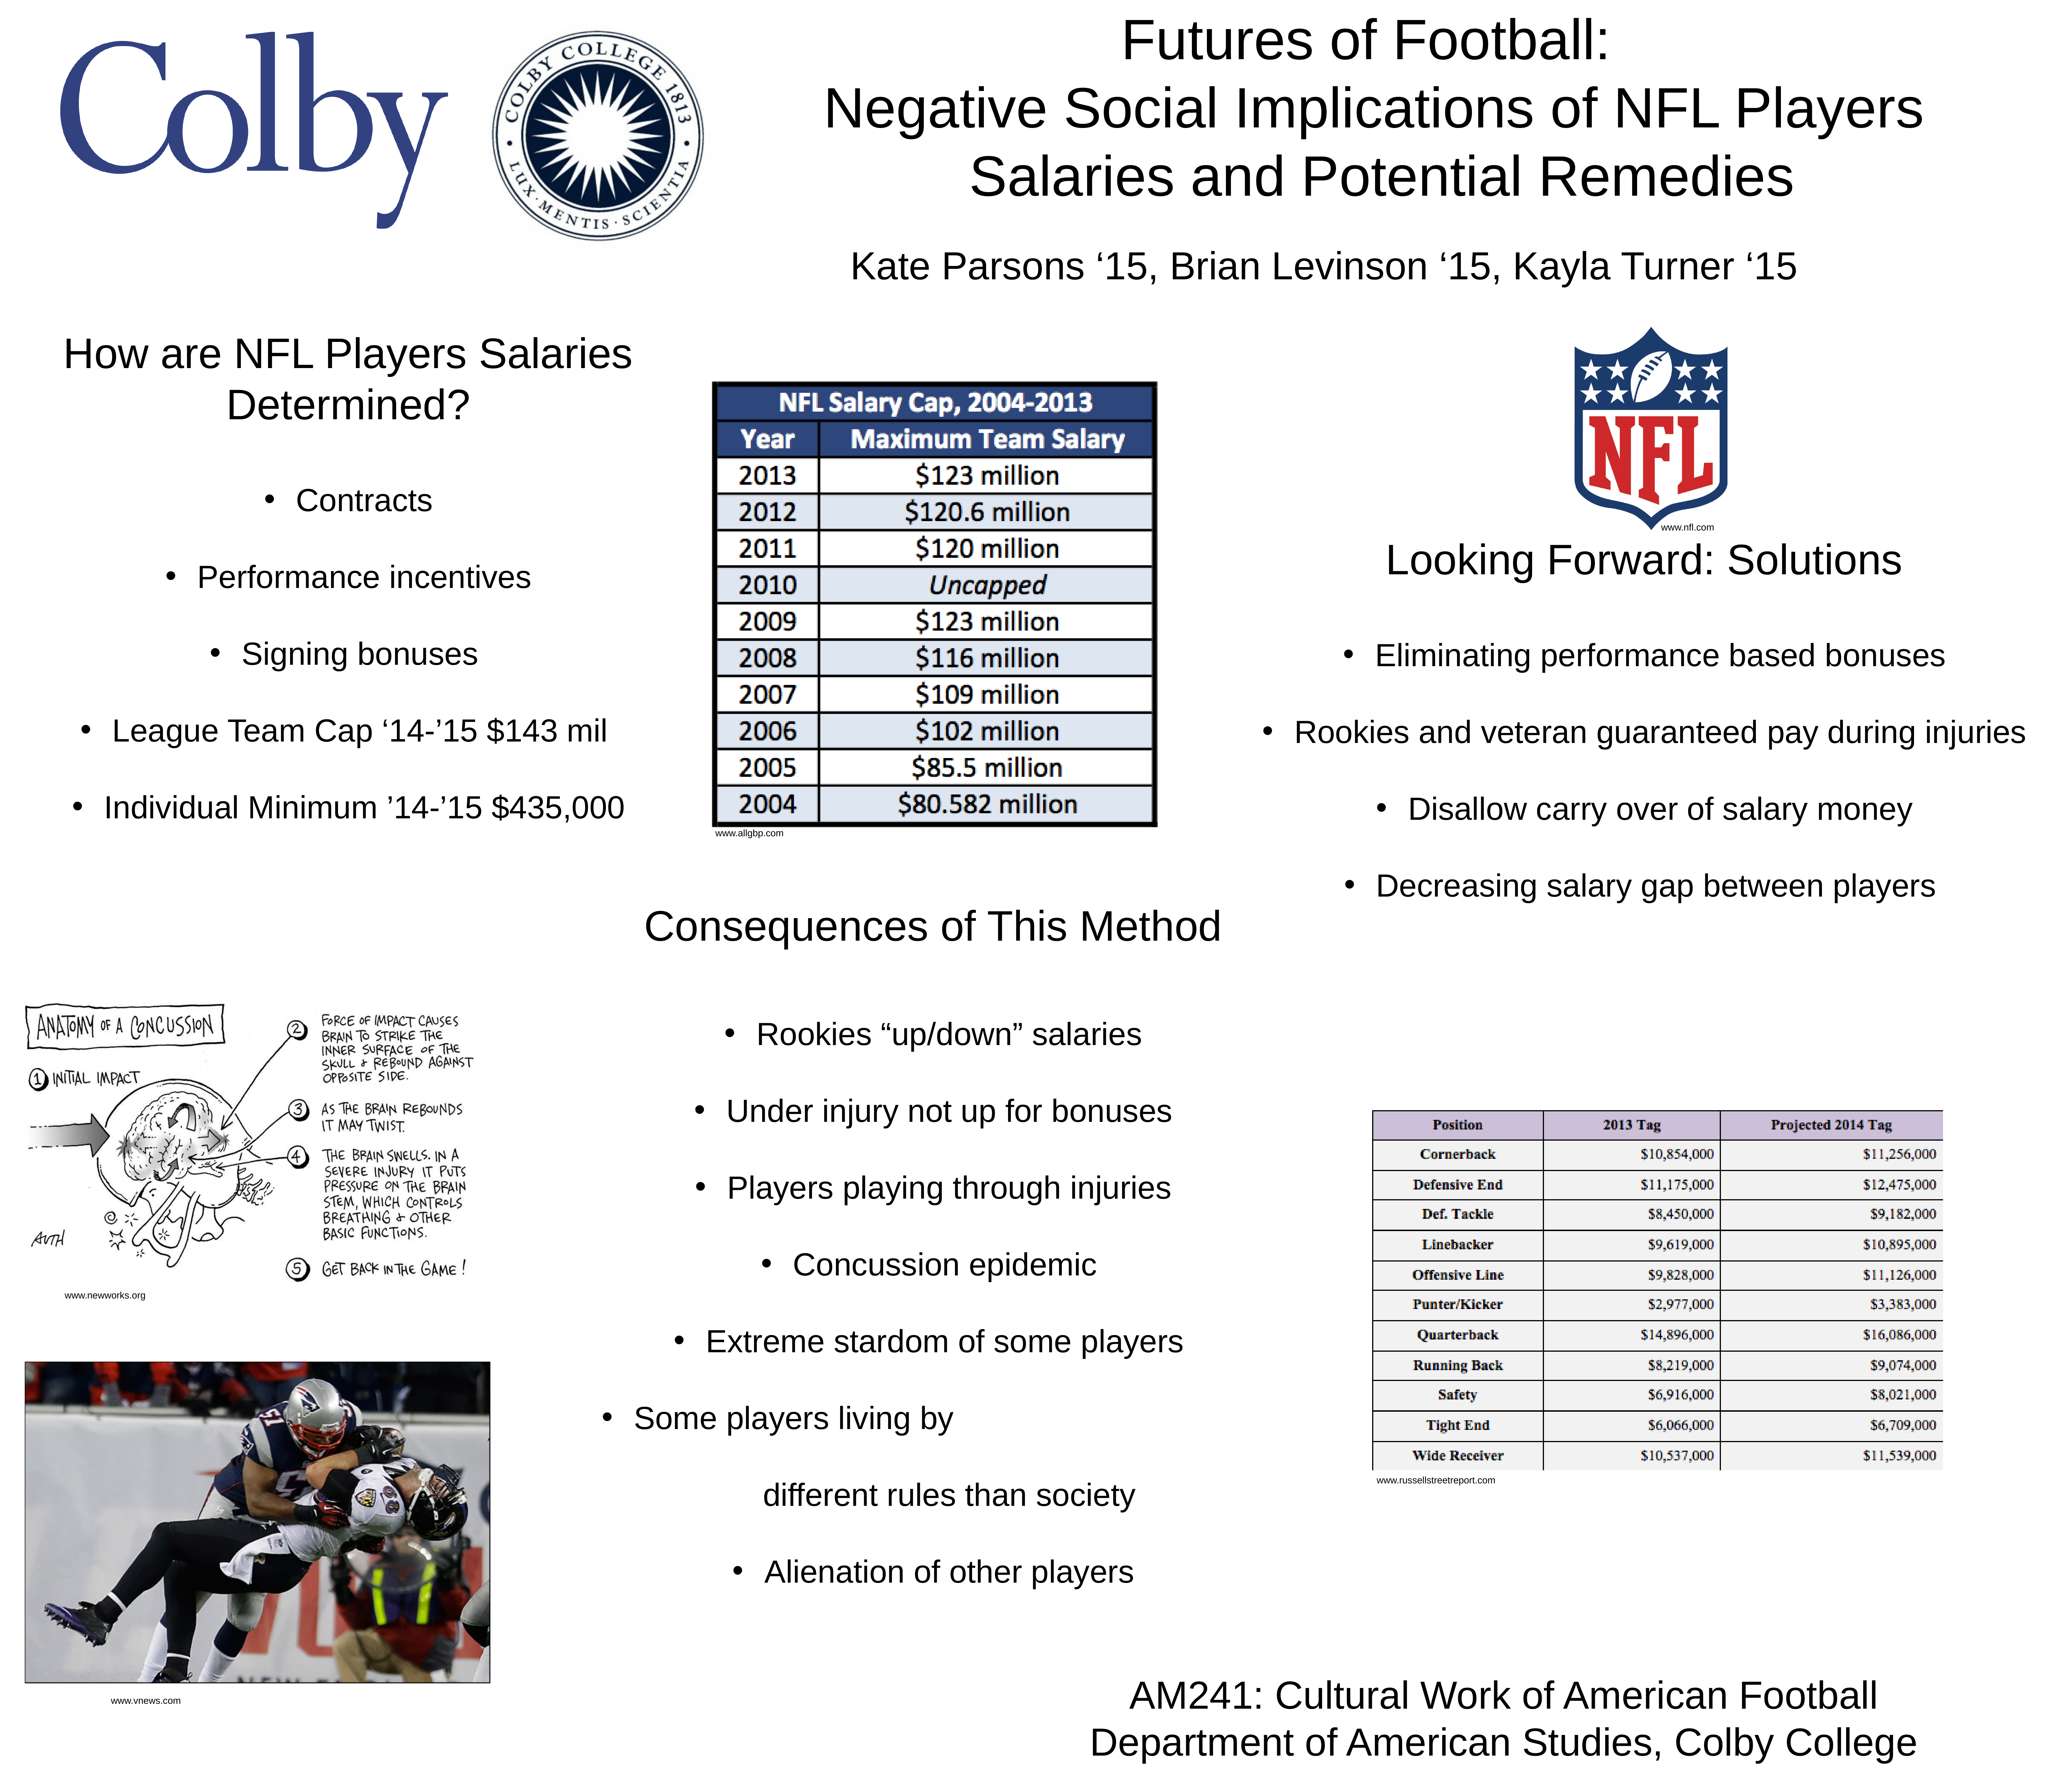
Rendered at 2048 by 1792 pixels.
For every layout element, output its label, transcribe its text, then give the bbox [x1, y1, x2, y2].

picture [1543, 320, 1759, 536]
picture [60, 32, 448, 229]
text_box AM241: Cultural Work of American Football Department of American Studies, Colby College [871, 1667, 2048, 1766]
text_box www.allgbp.com [711, 830, 1017, 841]
picture [711, 380, 1159, 829]
text_box Kate Parsons ‘15, Brian Levinson ‘15, Kayla Turner ‘15 [697, 238, 1963, 290]
text_box www.vnews.com [106, 1692, 341, 1708]
text_box Looking Forward: Solutions Eliminating performance based bonuses Rookies and veteran guaranteed pay during injuries Disallow carry over of salary money Decreasing salary gap between players [1241, 530, 2048, 986]
text_box How are NFL Players Salaries Determined? Contracts Performance incentives Signing bonuses League Team Cap ‘14-’15 $143 mil Individual Minimum ’14-’15 $435,000 . [39, 323, 658, 1013]
text_box Futures of Football: Negative Social Implications of NFL Players Salaries and Potential Remedies [448, 0, 2048, 209]
text_box www.russellstreetreport.com [1372, 1472, 1682, 1488]
picture [483, 25, 715, 251]
picture [0, 999, 512, 1287]
text_box Consequences of This Method Rookies “up/down” salaries Under injury not up for bonuses Players playing through injuries Concussion epidemic Extreme stardom of some players Some players living by different rules than society Alienation of other players [544, 896, 1323, 1675]
text_box www.newworks.org [60, 1290, 263, 1303]
picture [1372, 1109, 1943, 1470]
picture [25, 1362, 490, 1684]
text_box www.nfl.com [1761, 519, 1778, 535]
